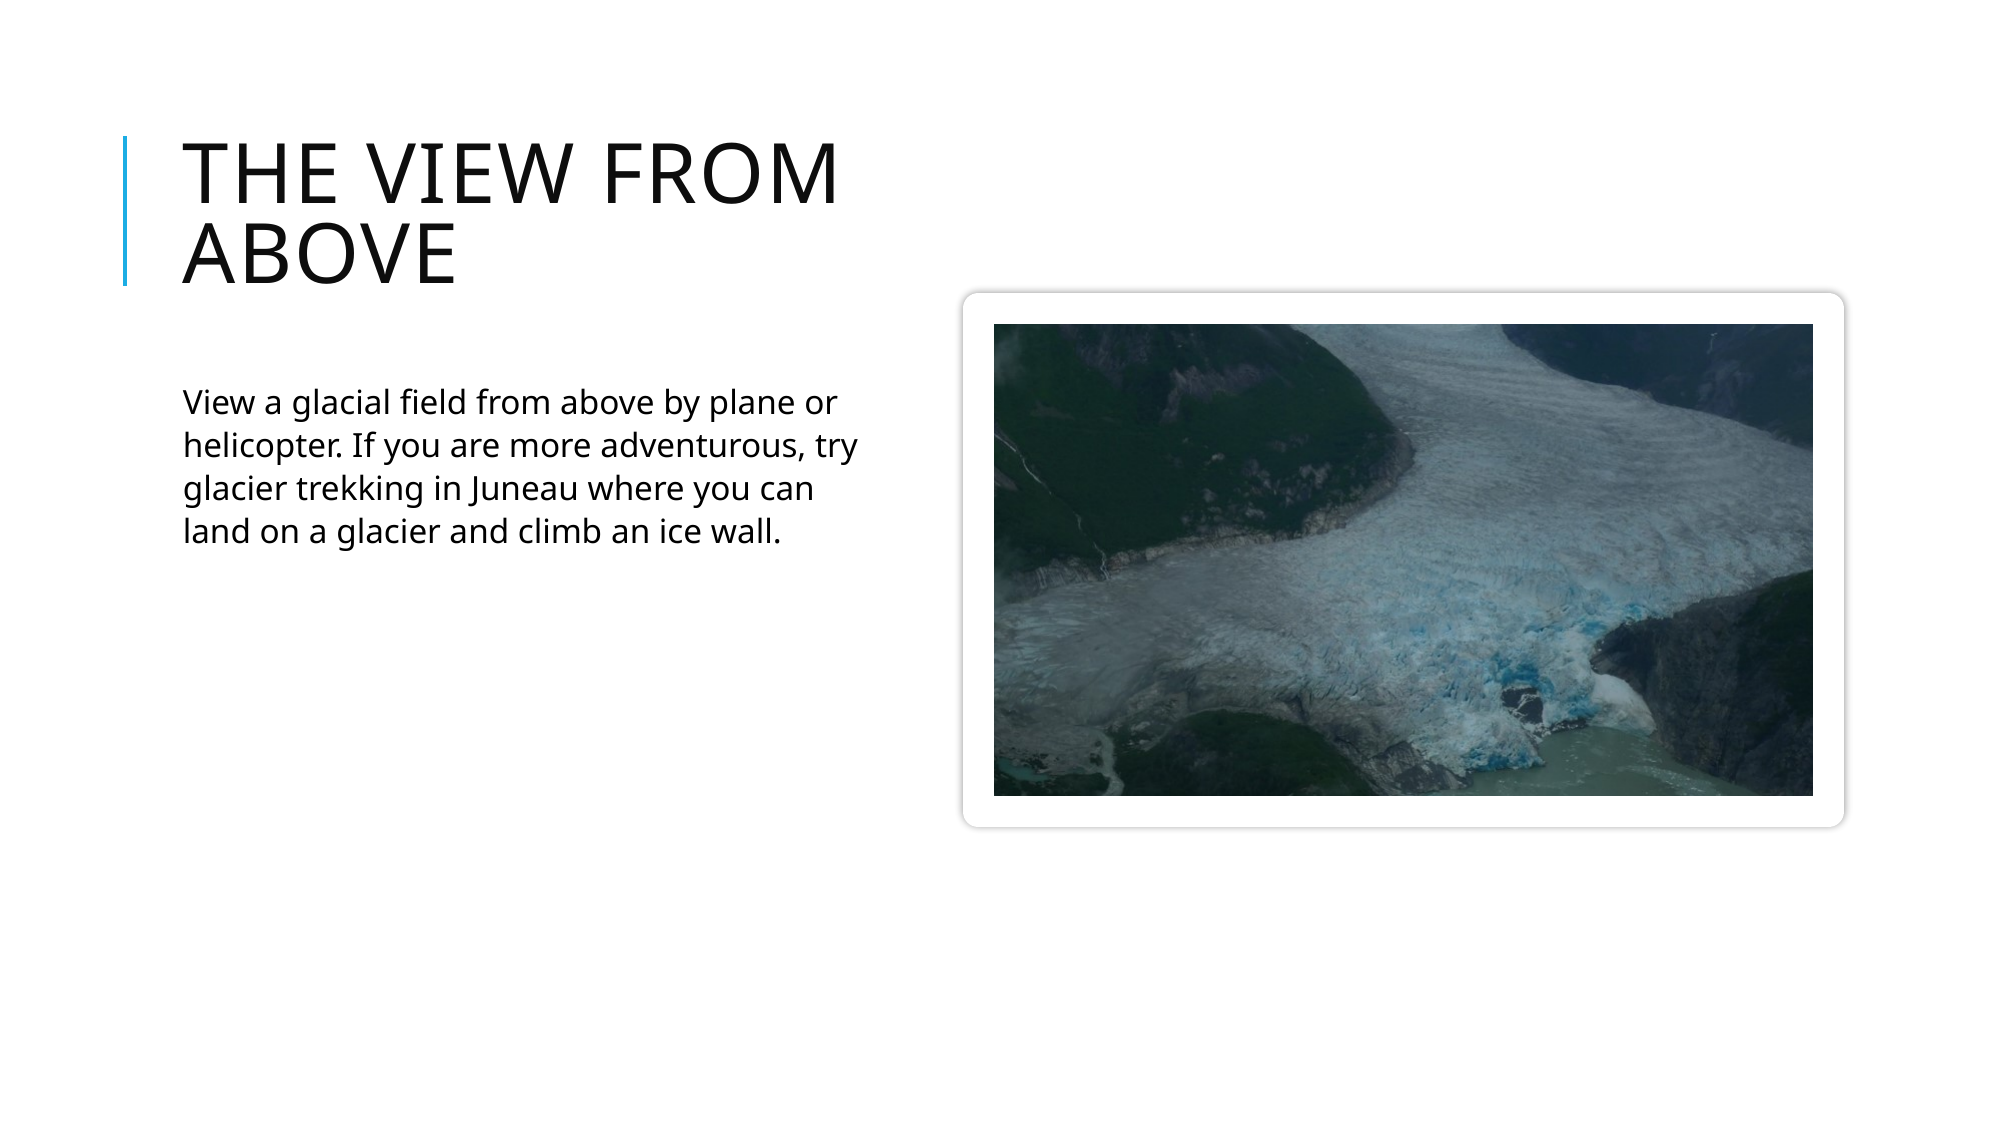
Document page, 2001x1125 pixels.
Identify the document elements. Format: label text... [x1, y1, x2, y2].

list View a glacial field from above by plane or helicopter. If you are more adventurous, try glacier trekking in Juneau where you can land on a glacier and climb an ice wall. [168, 370, 888, 988]
title The view from above [168, 77, 888, 363]
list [993, 323, 1813, 797]
